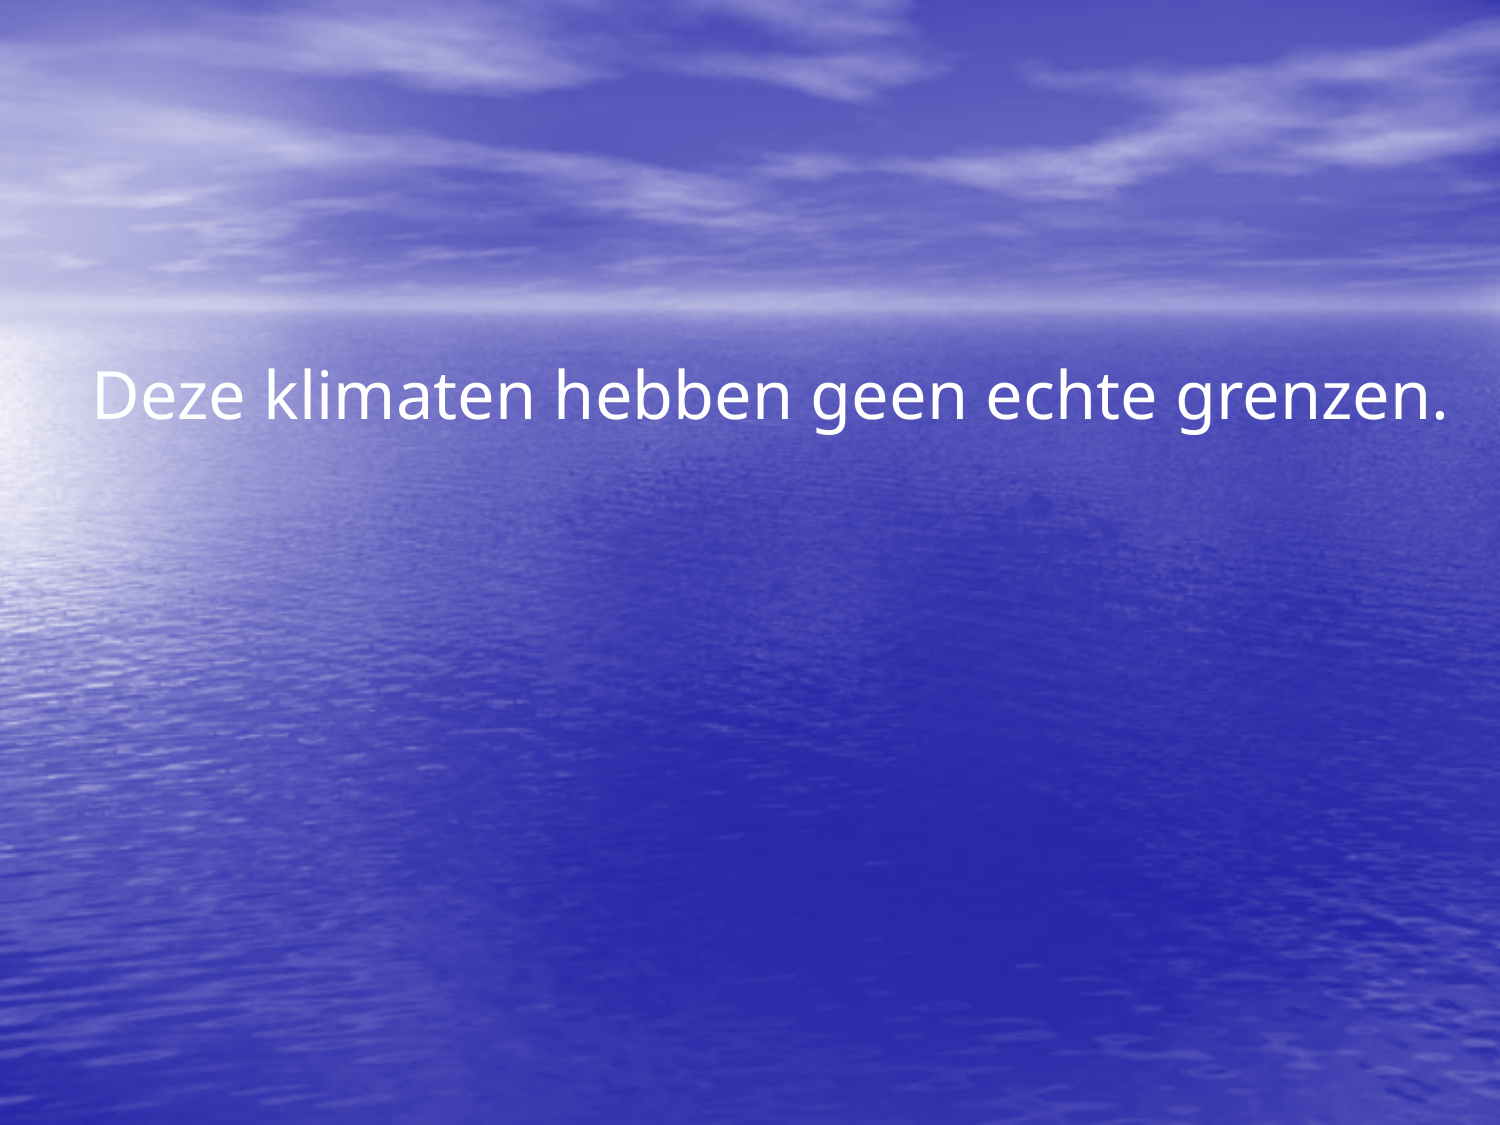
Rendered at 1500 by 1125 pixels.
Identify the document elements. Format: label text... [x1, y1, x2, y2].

title Deze klimaten hebben geen echte grenzen. [76, 278, 1471, 507]
